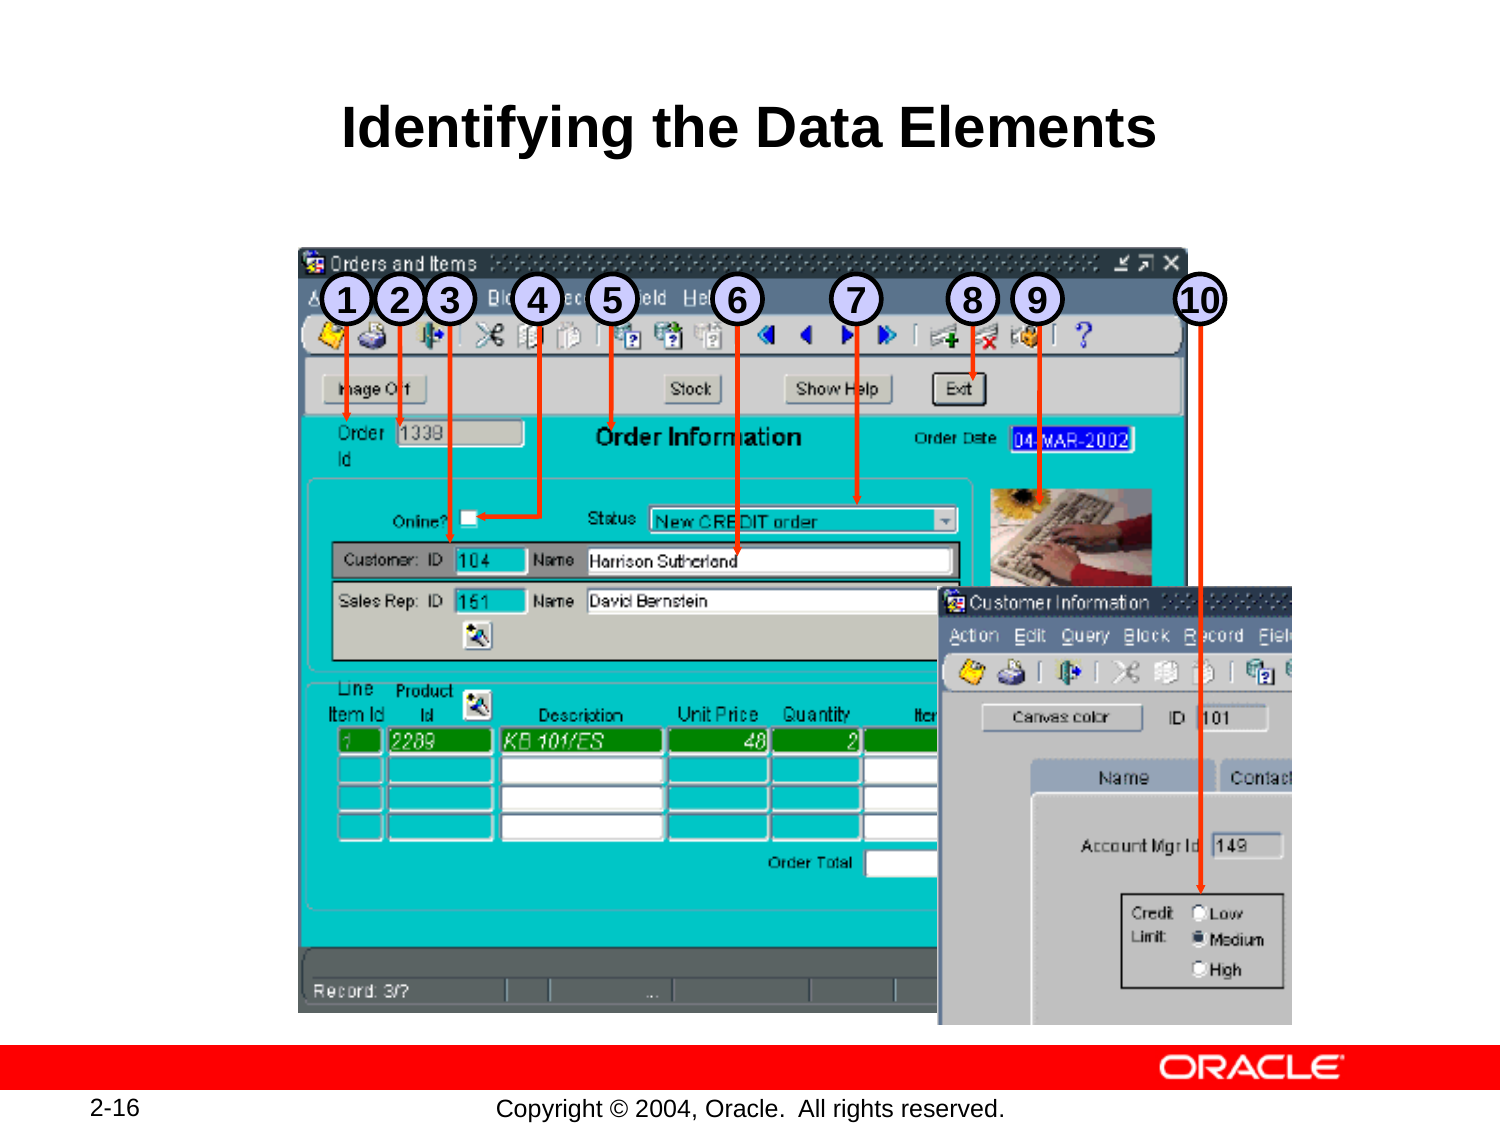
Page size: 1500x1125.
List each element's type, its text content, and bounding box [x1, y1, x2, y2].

text_box 10 [1191, 273, 1226, 324]
picture [298, 247, 1293, 1026]
title Identifying the Data Elements [149, 87, 1351, 232]
